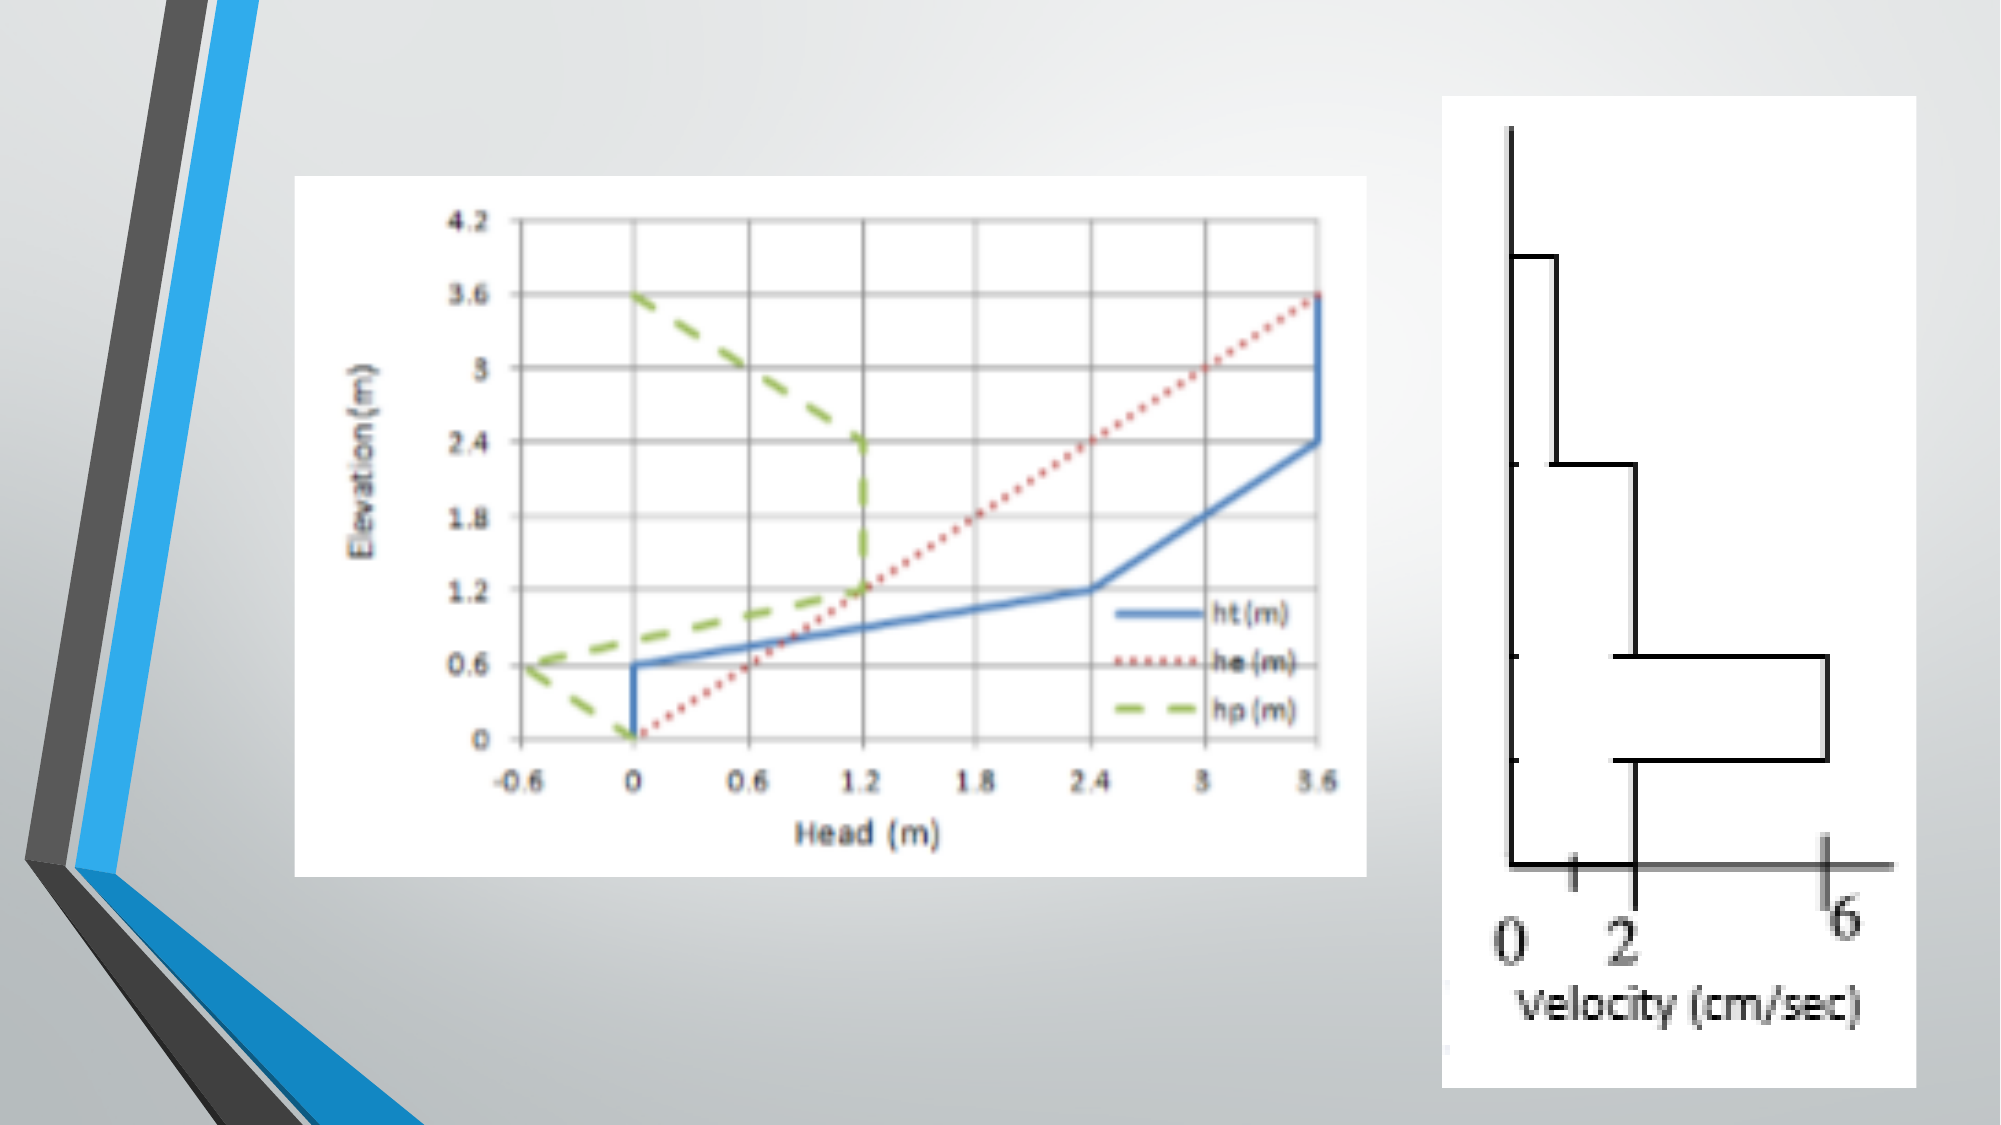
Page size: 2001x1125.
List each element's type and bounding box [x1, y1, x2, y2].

picture [1441, 96, 1917, 1088]
picture [294, 175, 1367, 877]
